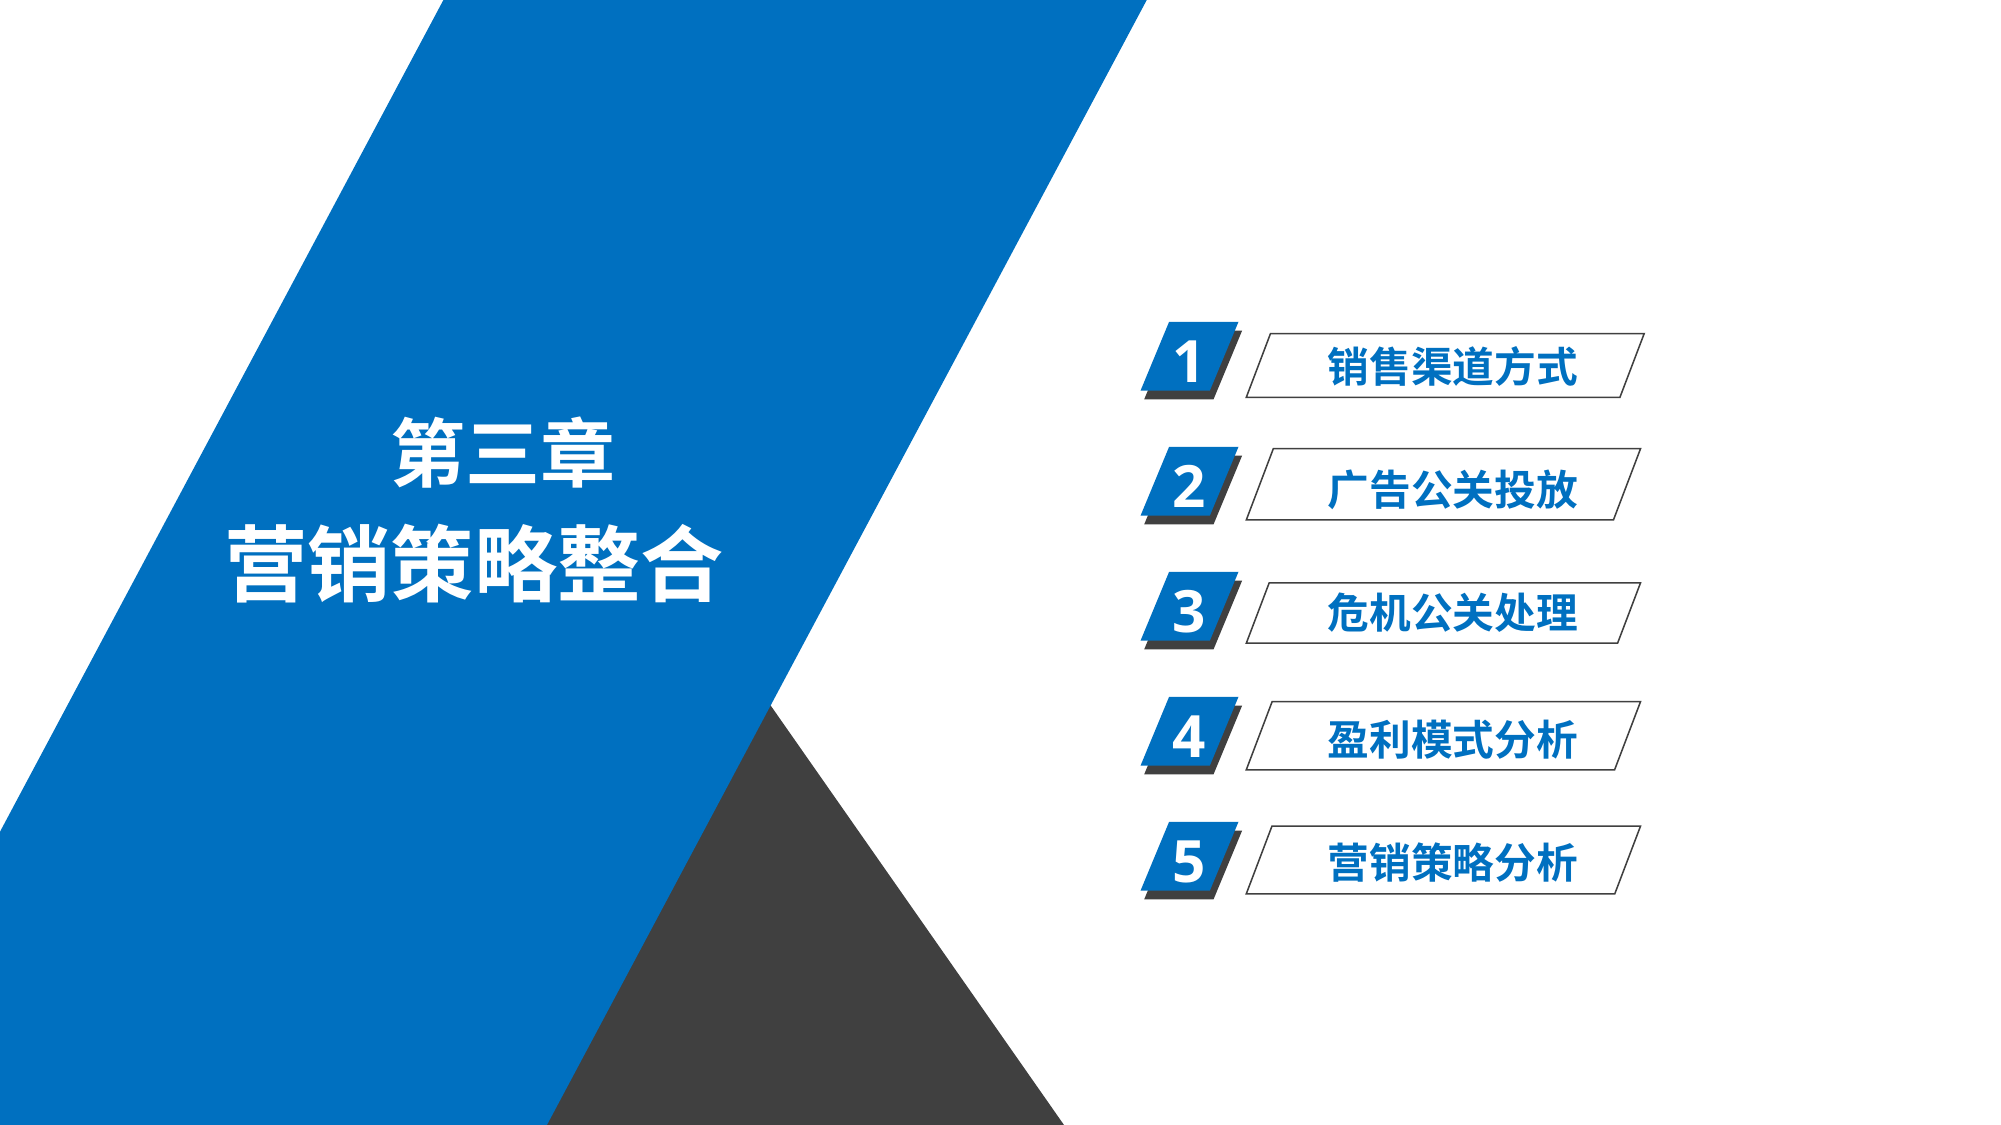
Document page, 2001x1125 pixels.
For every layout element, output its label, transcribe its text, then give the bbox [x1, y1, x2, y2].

text_box 营销策略分析 [1313, 829, 1768, 895]
text_box [1265, 448, 1641, 520]
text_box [1140, 441, 1262, 529]
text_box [1140, 816, 1262, 904]
text_box [1265, 582, 1313, 644]
text_box 盈利模式分析 [1313, 706, 1768, 771]
text_box 危机公关处理 [1313, 579, 1768, 645]
text_box [1265, 826, 1641, 894]
text_box 广告公关投放 [1313, 456, 1768, 521]
text_box 销售渠道方式 [1313, 333, 1768, 399]
text_box [1265, 333, 1313, 398]
text_box [0, 0, 1147, 1125]
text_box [1140, 316, 1262, 404]
text_box 第三章 [375, 399, 647, 504]
text_box [548, 705, 1065, 1125]
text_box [1140, 691, 1262, 779]
text_box [1265, 701, 1641, 770]
text_box 营销策略整合 [209, 505, 775, 620]
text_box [1140, 566, 1262, 654]
